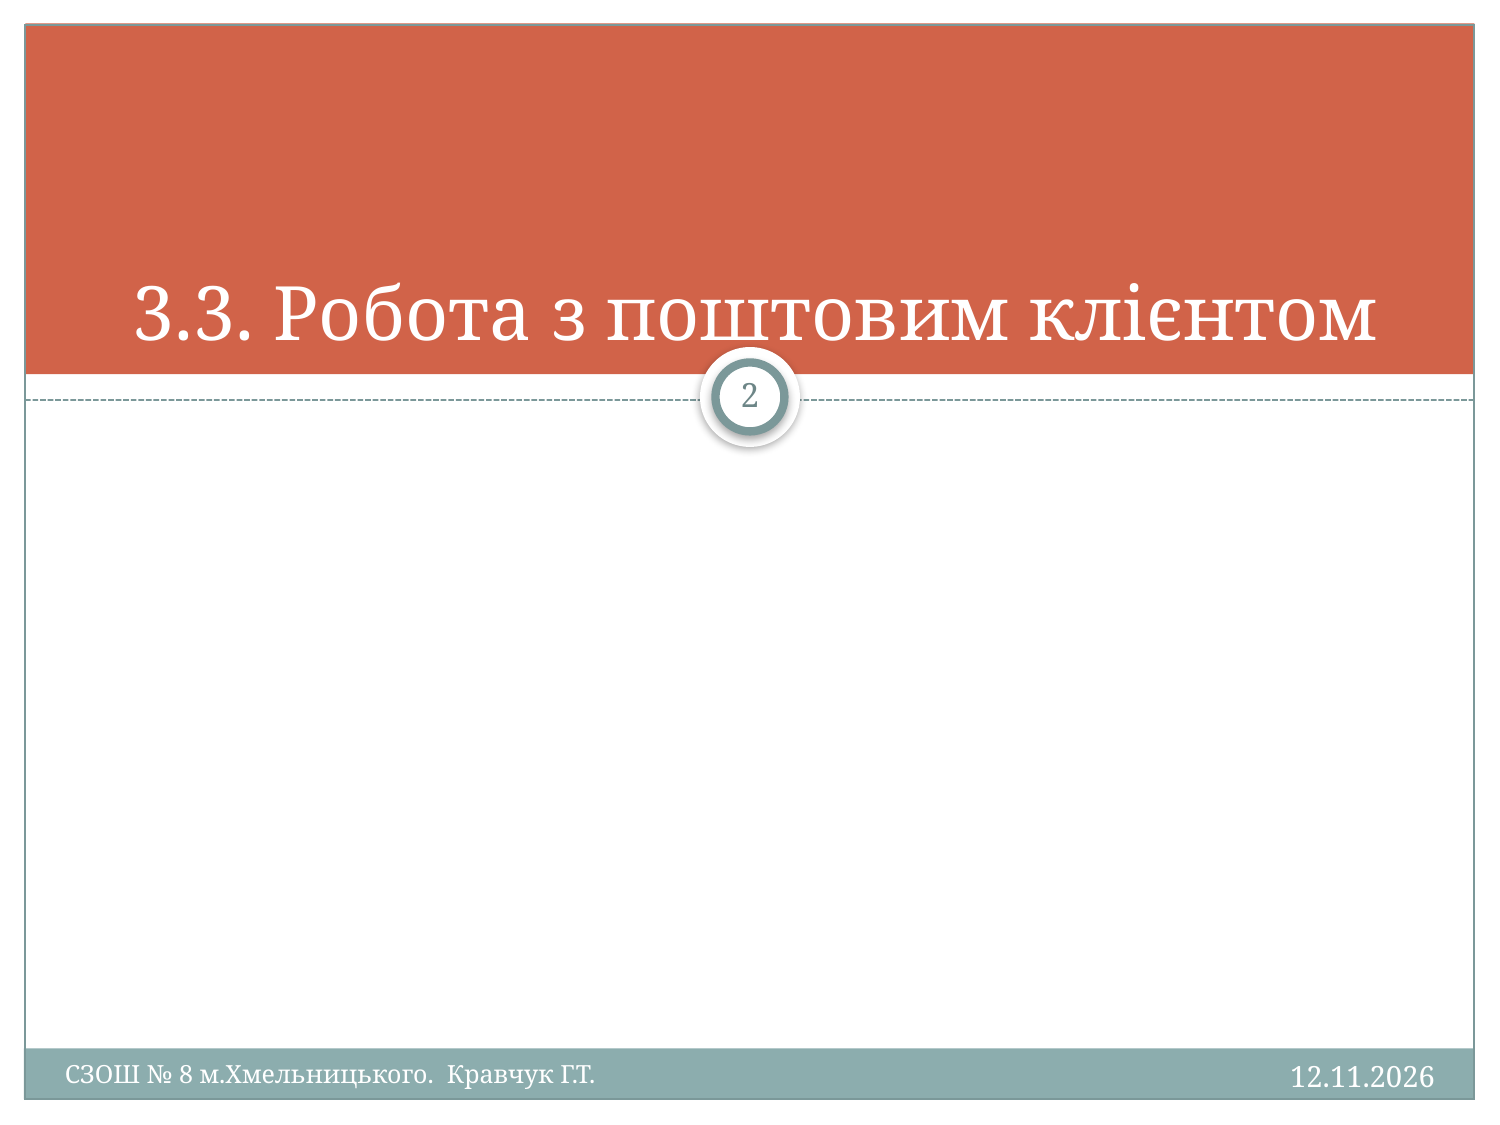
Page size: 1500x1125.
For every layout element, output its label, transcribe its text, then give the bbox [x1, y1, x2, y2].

slide_number 2 [712, 360, 788, 434]
footer СЗОШ № 8 м.Хмельницького. Кравчук Г.Т. [50, 1051, 715, 1112]
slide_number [950, 1050, 1450, 1111]
title 3.3. Робота з поштовим клієнтом [46, 46, 1465, 364]
